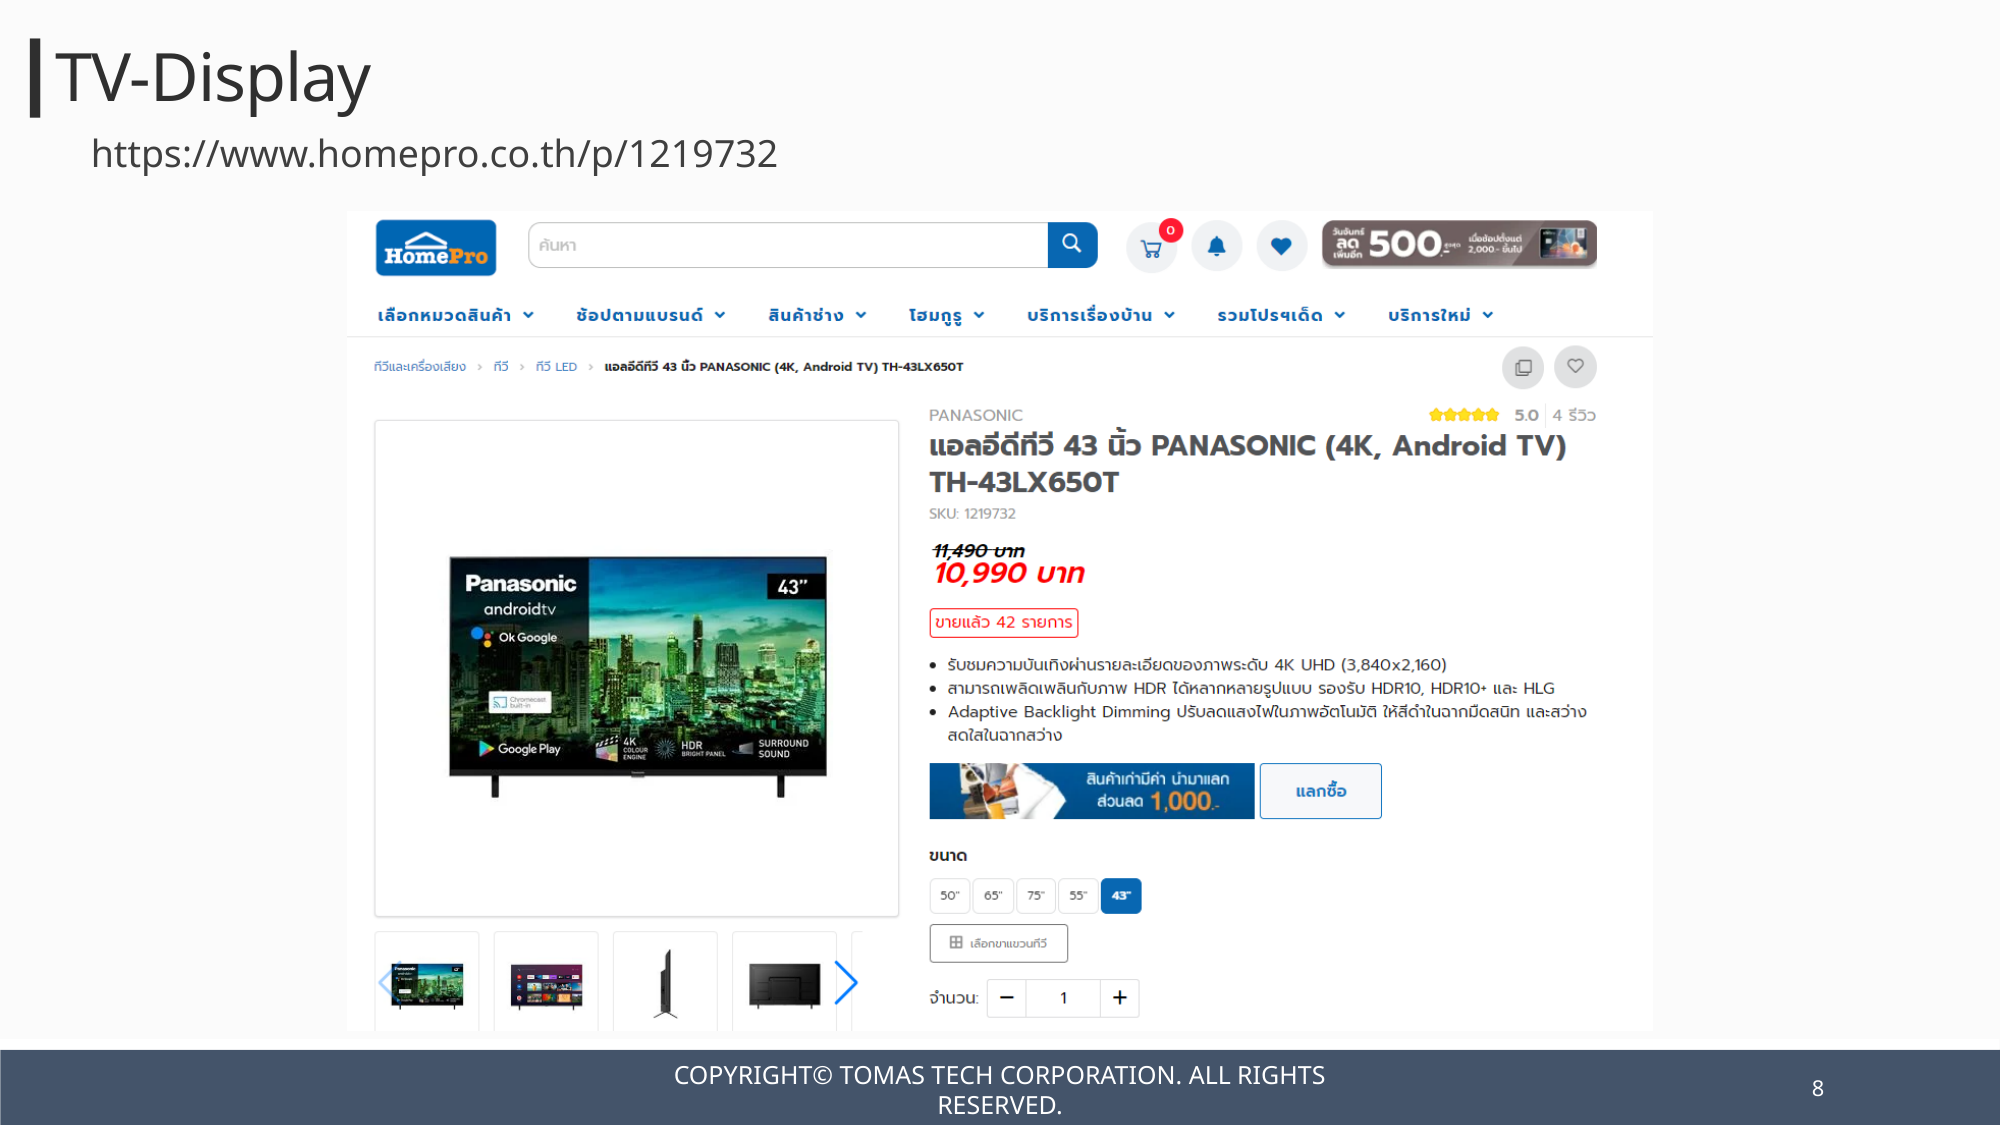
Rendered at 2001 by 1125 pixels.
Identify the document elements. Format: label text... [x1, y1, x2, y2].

picture [346, 210, 1654, 1032]
text_box https://www.homepro.co.th/p/1219732 [76, 122, 1089, 182]
text_box ┃TV-Display [0, 12, 1940, 123]
slide_number 8 [1624, 1059, 1840, 1120]
footer Copyright© TOMAS TECH CORPORATION. All rights reserved. [604, 1059, 1396, 1120]
